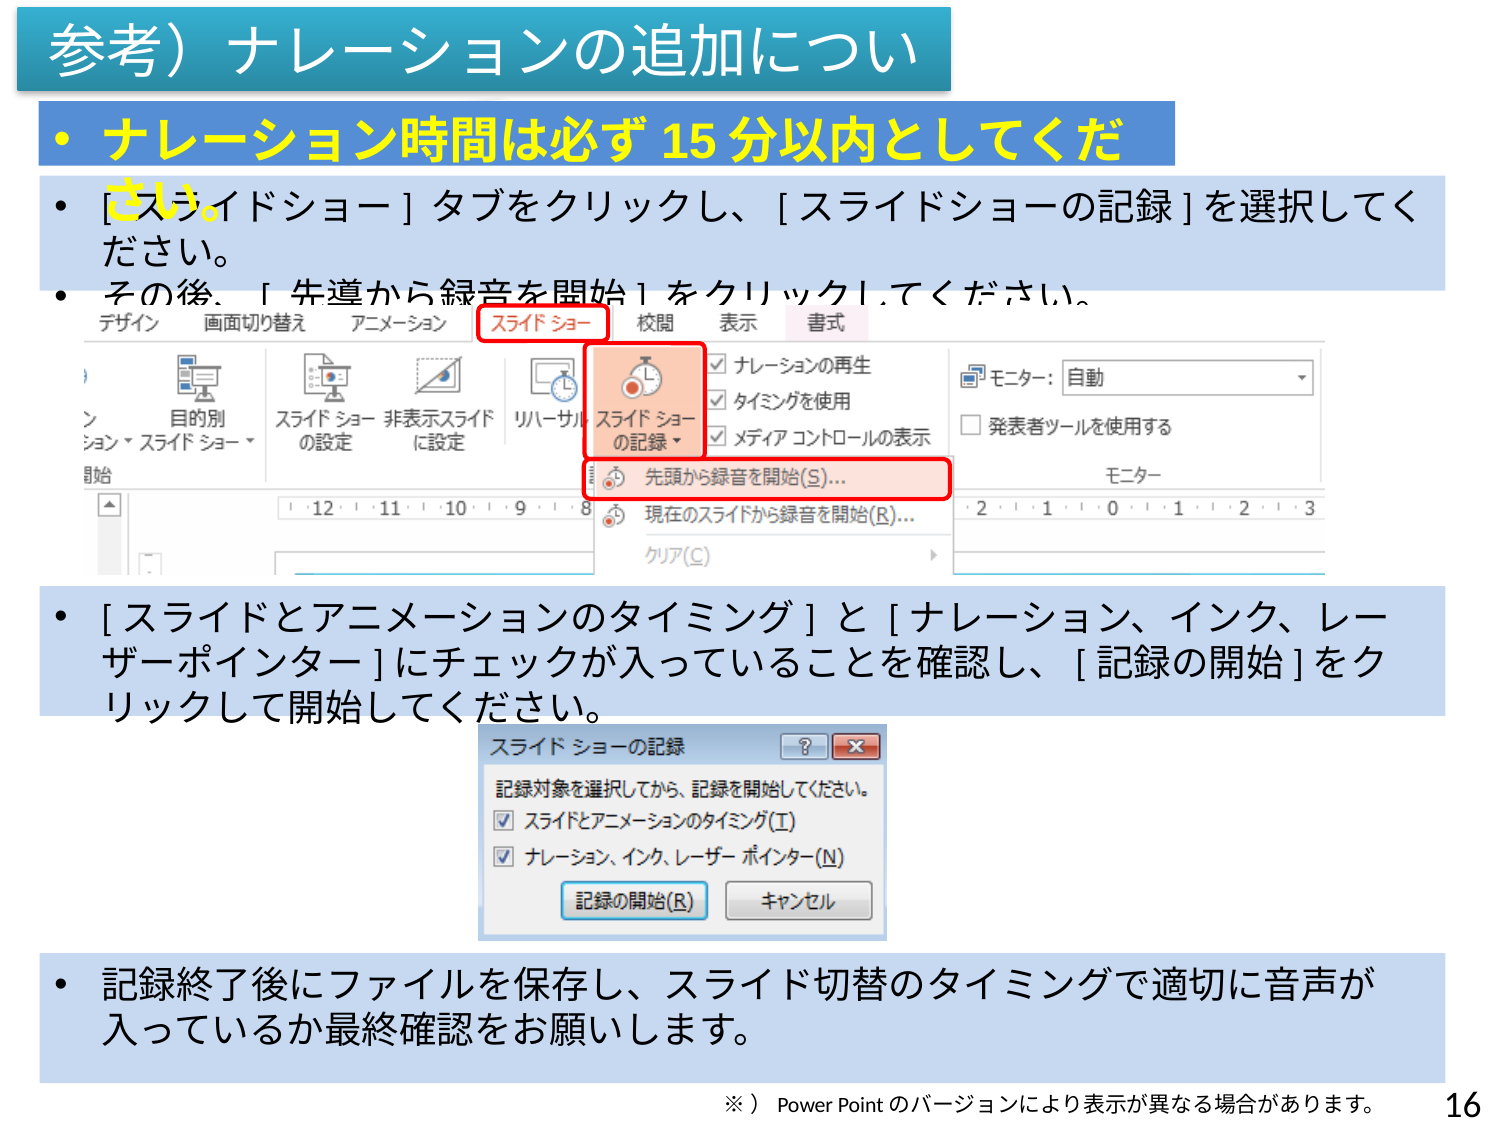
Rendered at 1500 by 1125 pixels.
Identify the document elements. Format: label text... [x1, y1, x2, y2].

text_box [スライドとアニメーションのタイミング] と [ナレーション、インク、レーザーポインター]にチェックが入っていることを確認し、[記録の開始]をクリックして開始してください。 [38, 584, 1447, 718]
text_box 参考）ナレーションの追加について [17, 7, 951, 91]
picture [477, 724, 887, 941]
text_box 記録終了後にファイルを保存し、スライド切替のタイミングで適切に音声が入っているか最終確認をお願いします。 [38, 951, 1447, 1085]
picture [84, 305, 1326, 575]
text_box [ スライドショー] タブをクリックし、[スライドショーの記録]を選択してください。 その後、[ 先導から録音を開始] をクリックしてください。 [38, 173, 1447, 293]
text_box ※）Power Pointのバージョンにより表示が異なる場合があります。 [708, 1083, 1147, 1125]
text_box ナレーション時間は必ず15分以内としてください。 [37, 99, 1177, 168]
slide_number 16 [1147, 1072, 1497, 1125]
